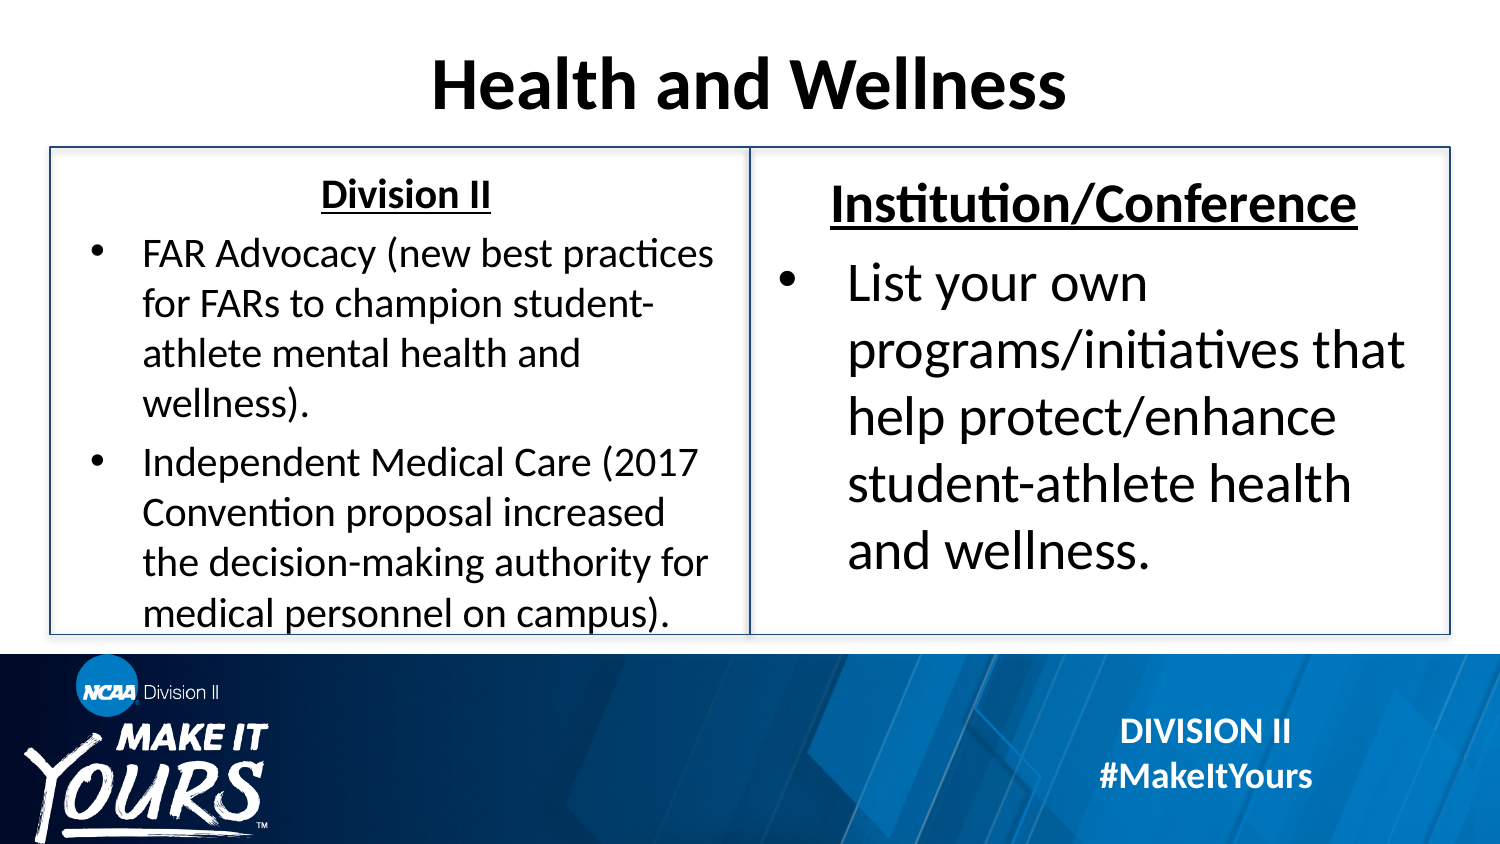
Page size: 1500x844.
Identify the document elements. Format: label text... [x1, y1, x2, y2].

picture [0, 654, 1500, 844]
list Division II FAR Advocacy (new best practices for FARs to champion student-athlete mental health and wellness). Independent Medical Care (2017 Convention proposal increased the decision-making authority for medical personnel on campus). [75, 159, 738, 655]
list Institution/Conference List your own programs/initiatives that help protect/enhance student-athlete health and wellness. [762, 159, 1425, 655]
title Health and Wellness [75, 9, 1425, 150]
